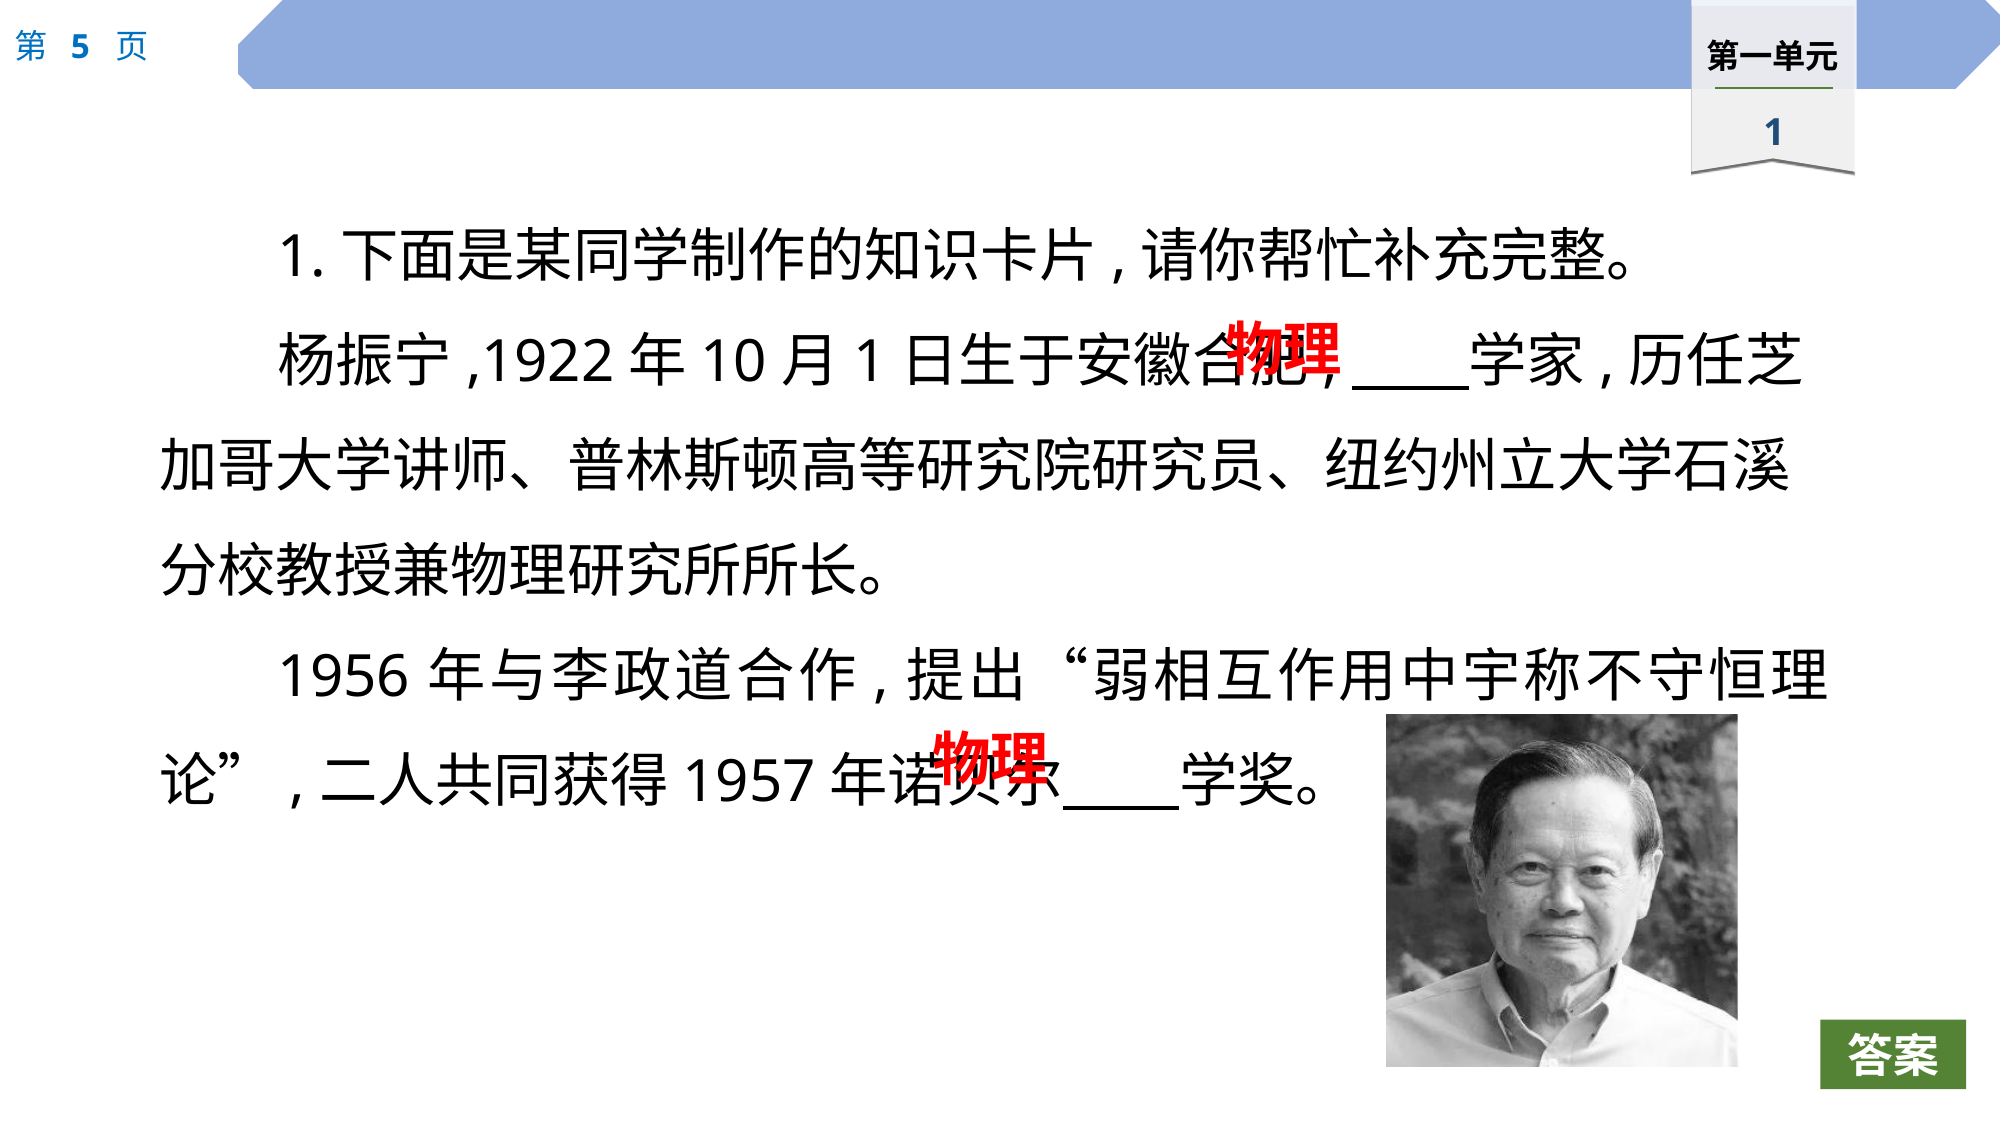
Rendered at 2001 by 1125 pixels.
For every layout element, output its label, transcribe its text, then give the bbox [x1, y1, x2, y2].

text_box 物理 [917, 679, 1106, 821]
text_box 答案 [1820, 1019, 1967, 1090]
picture [1386, 714, 1739, 1067]
list 物理 [1210, 269, 1387, 411]
list 1.下面是某同学制作的知识卡片,请你帮忙补充完整。 杨振宁,1922年10月1日生于安徽合肥, 学家,历任芝加哥大学讲师、普林斯顿高等研究院研究员、纽约州立大学石溪分校教授兼物理研究所所长。 1956年与李政道合作,提出“弱相互作用中宇称不守恒理论”,二人共同获得1957年诺贝尔 学奖。 [144, 175, 1844, 481]
